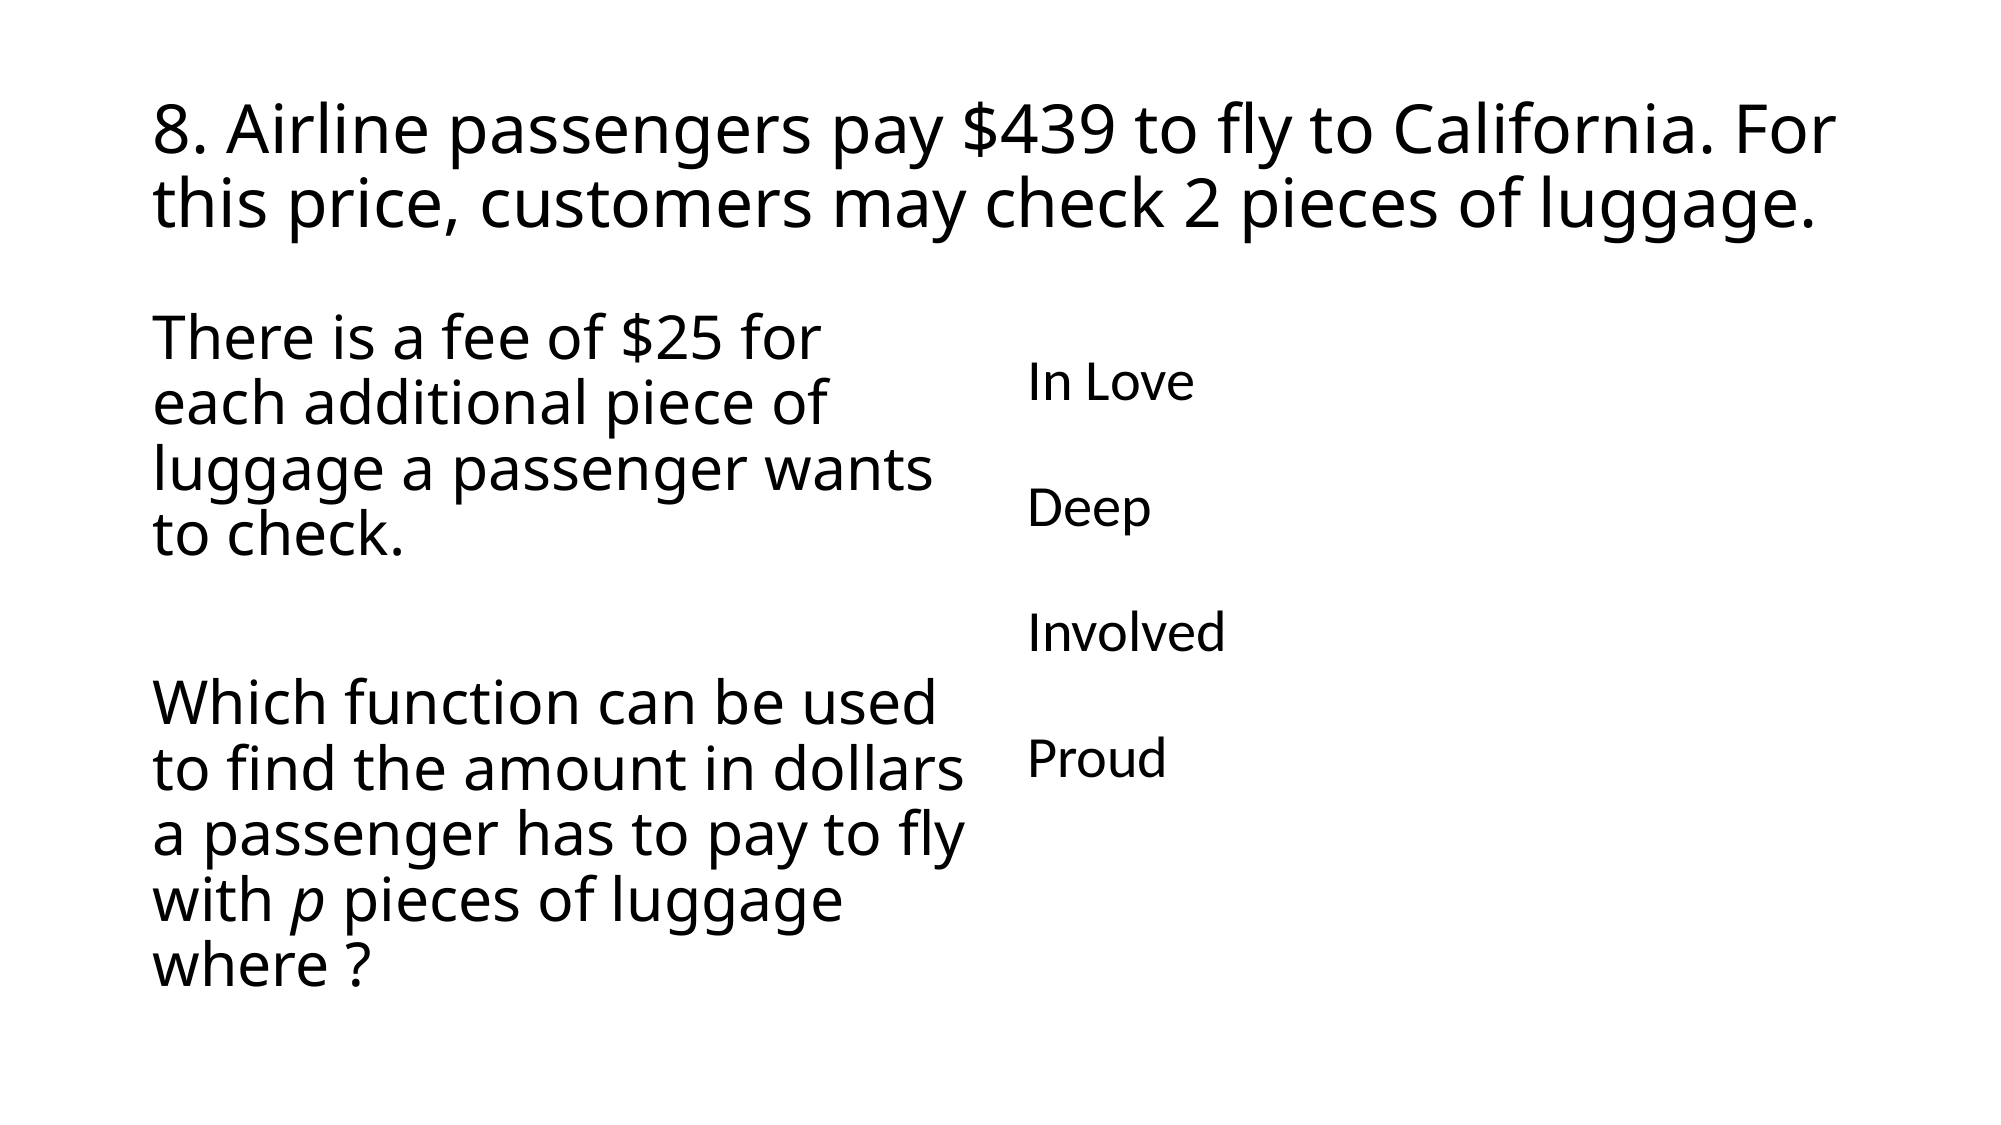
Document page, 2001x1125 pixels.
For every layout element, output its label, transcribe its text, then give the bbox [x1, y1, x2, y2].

title 8. Airline passengers pay $439 to fly to California. For this price, customers may check 2 pieces of luggage. [137, 59, 1863, 278]
